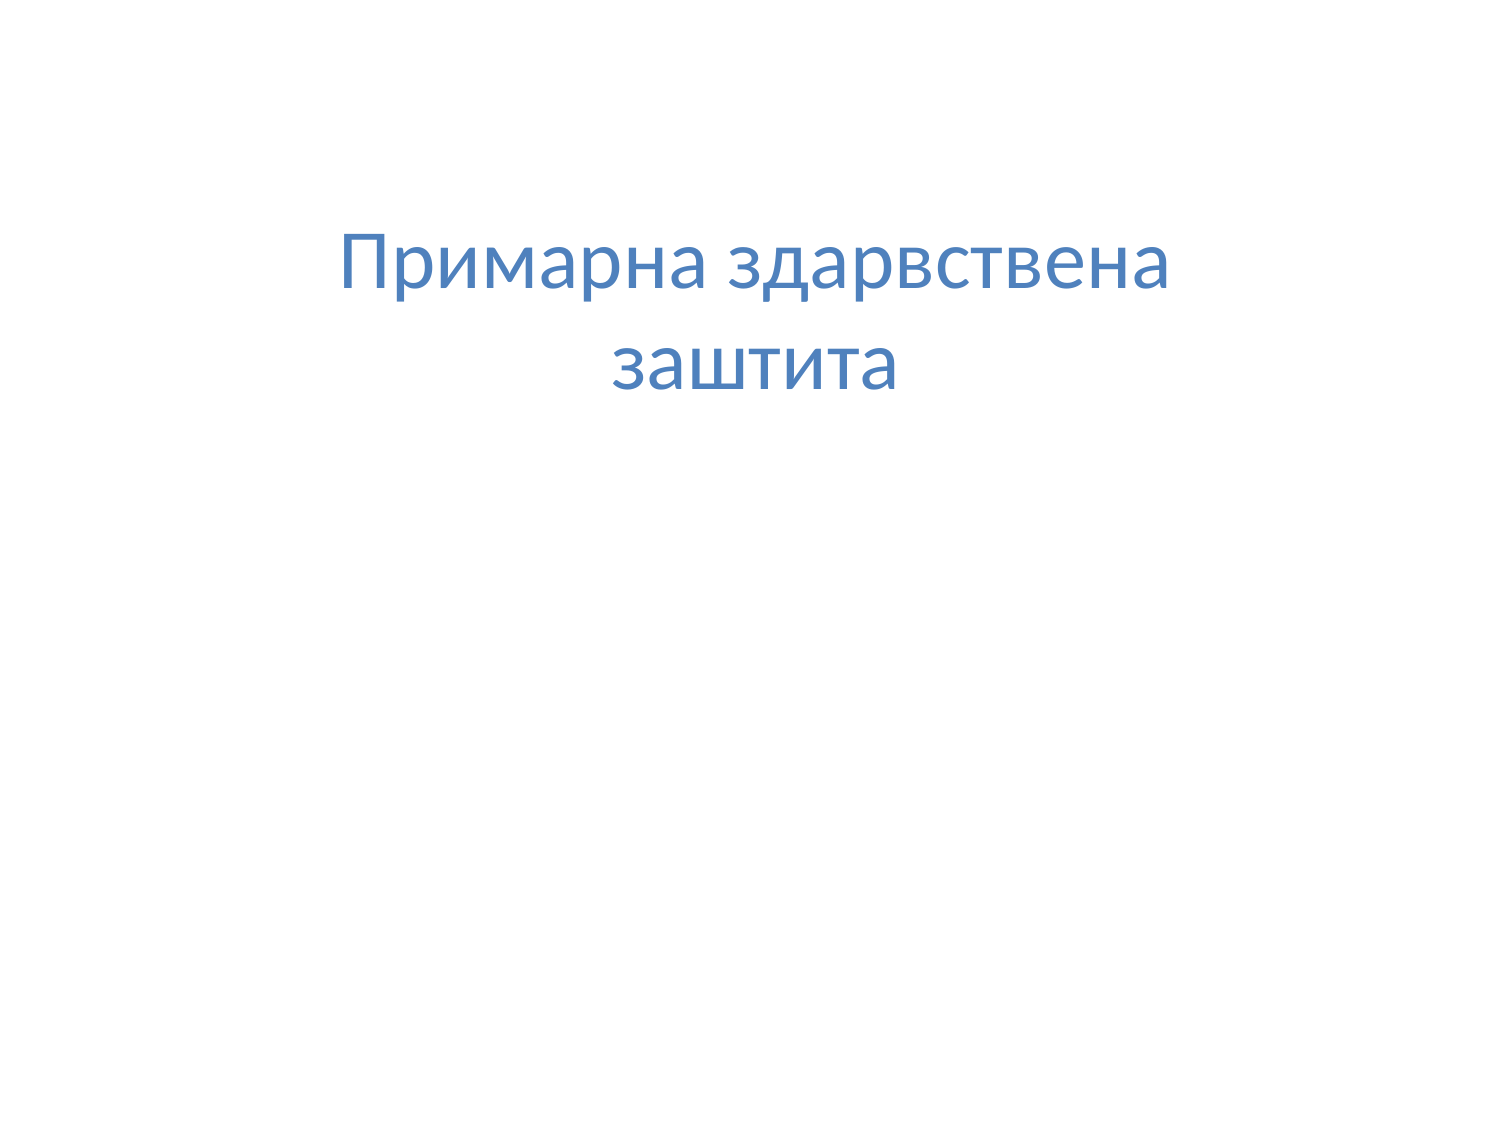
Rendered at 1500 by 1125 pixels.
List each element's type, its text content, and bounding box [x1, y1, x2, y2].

title Примарна здарвствена заштита [301, 196, 1211, 516]
